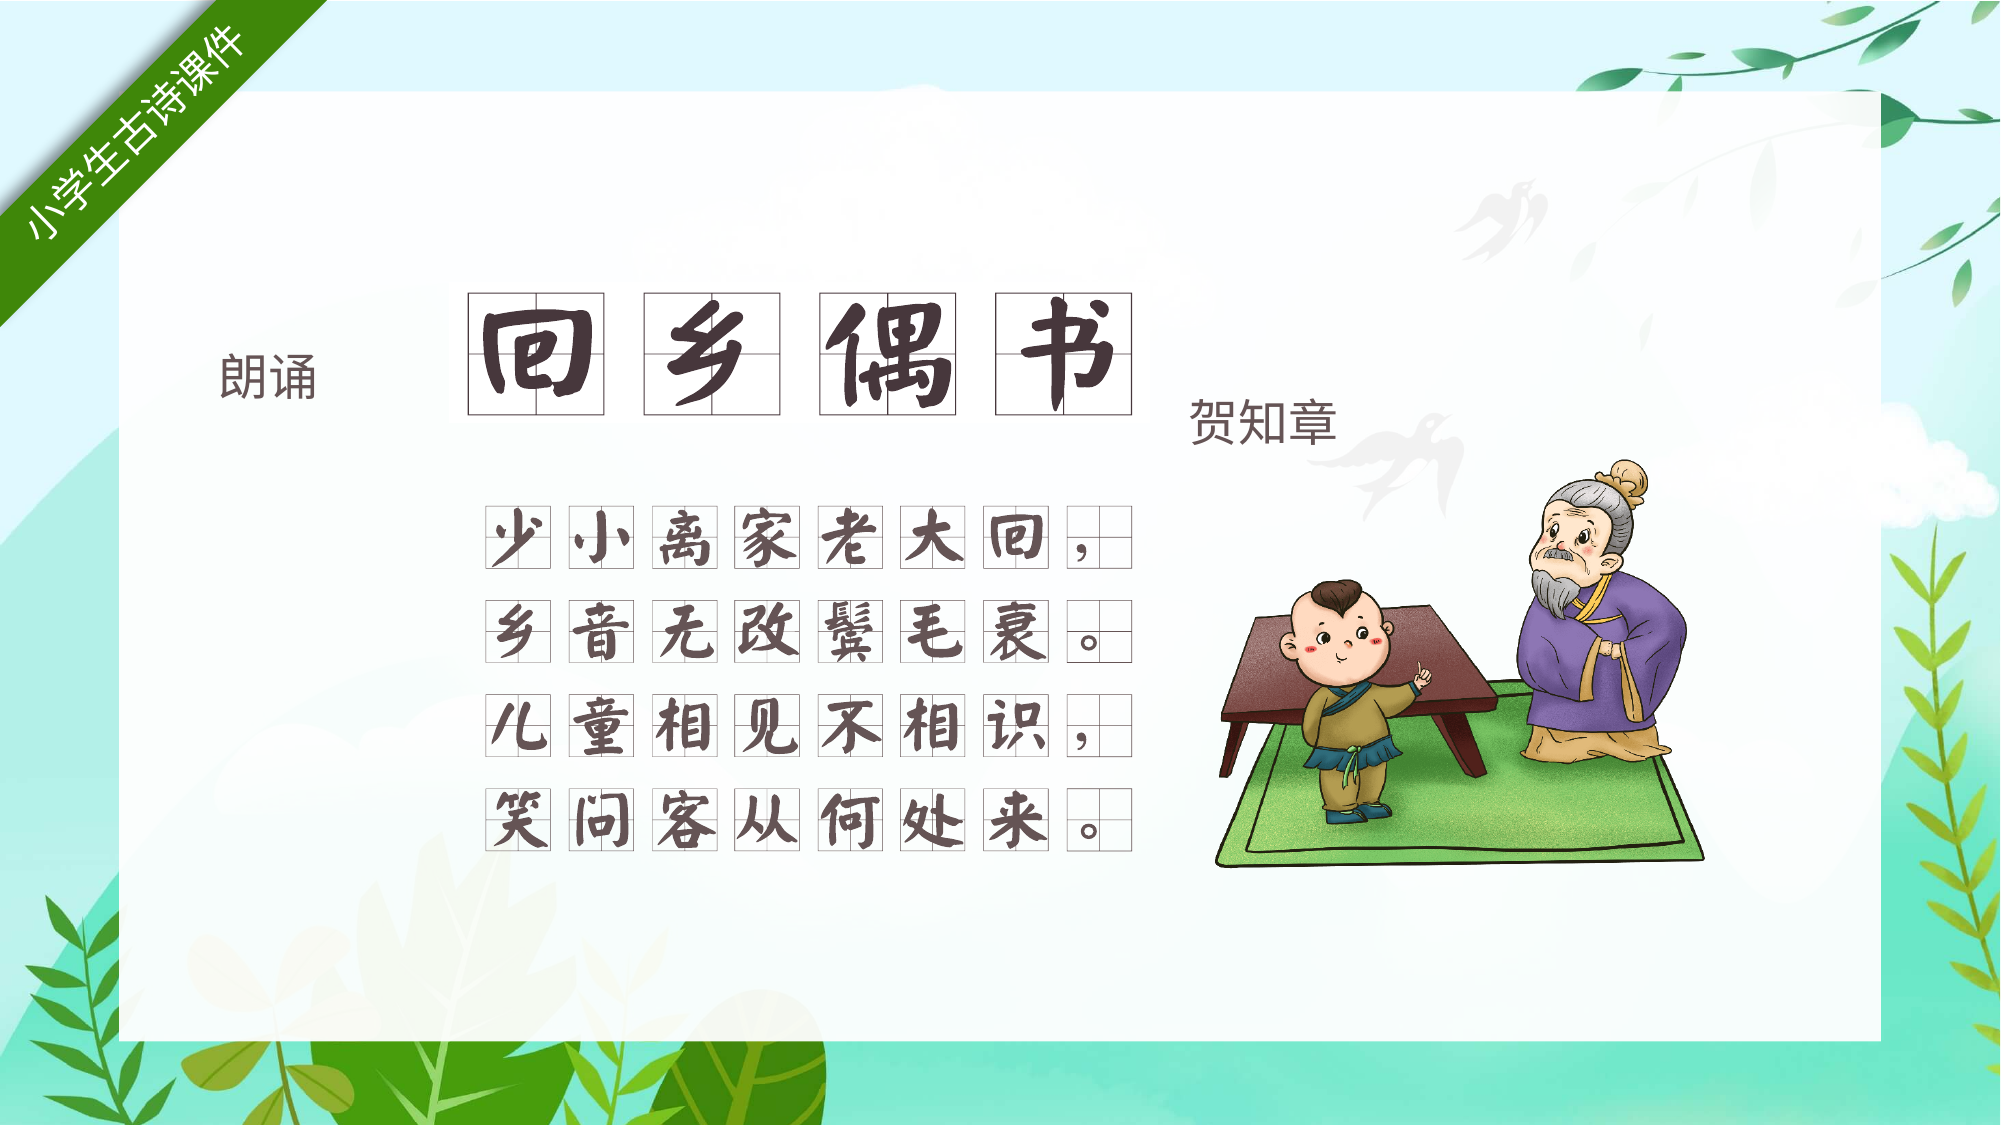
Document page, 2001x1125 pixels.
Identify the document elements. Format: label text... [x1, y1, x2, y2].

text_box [450, 283, 1150, 423]
text_box [900, 600, 966, 663]
text_box [983, 505, 1049, 569]
text_box [817, 694, 883, 757]
text_box [485, 694, 551, 757]
text_box [983, 600, 1049, 663]
text_box 朗诵 [203, 337, 334, 413]
text_box [652, 788, 718, 852]
text_box [817, 505, 883, 569]
picture [0, 1, 2001, 1125]
text_box [568, 505, 634, 569]
text_box [734, 788, 800, 852]
text_box [568, 788, 634, 852]
text_box [817, 788, 883, 852]
text_box [485, 600, 551, 663]
text_box [900, 694, 966, 757]
text_box [568, 600, 634, 663]
text_box [652, 694, 718, 757]
text_box [983, 694, 1049, 757]
text_box [734, 600, 800, 663]
text_box [652, 600, 718, 663]
text_box [485, 788, 551, 852]
text_box [734, 505, 800, 569]
text_box [900, 505, 966, 569]
text_box [900, 788, 966, 852]
text_box [652, 505, 718, 569]
picture [0, 1, 214, 215]
text_box [734, 694, 800, 757]
text_box [485, 505, 551, 569]
text_box [568, 694, 634, 757]
picture [1181, 397, 1745, 960]
text_box [983, 788, 1049, 852]
text_box [817, 600, 883, 663]
text_box 贺知章 [1173, 384, 1354, 460]
